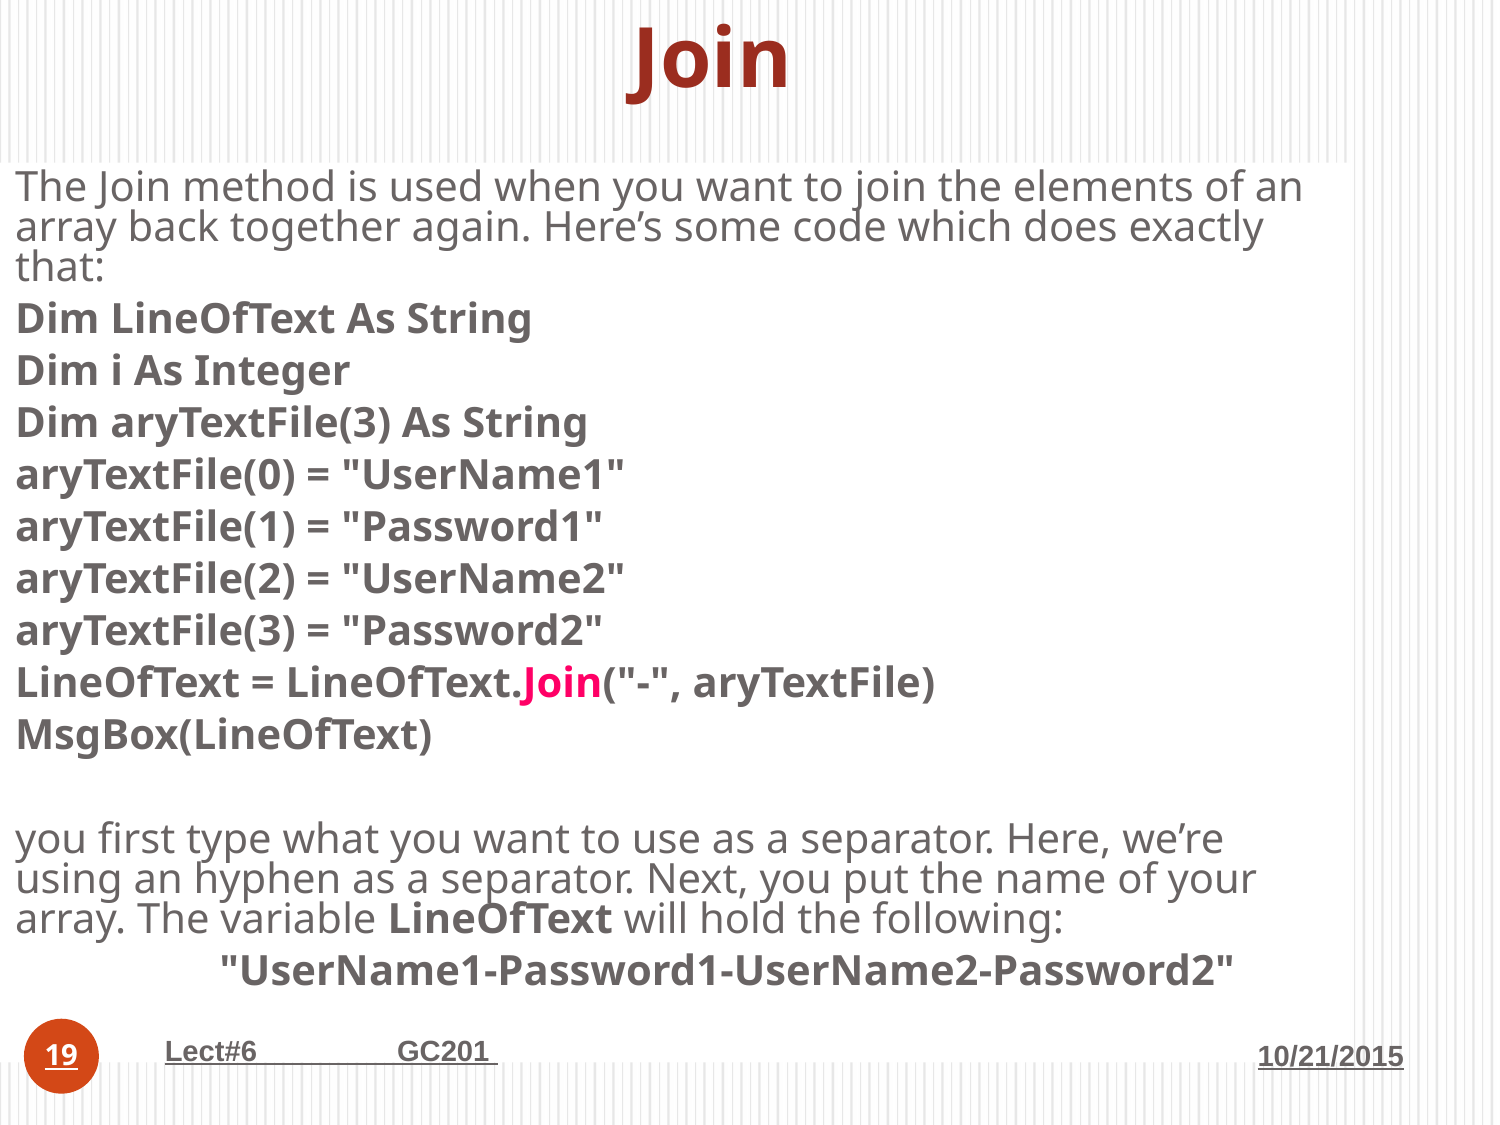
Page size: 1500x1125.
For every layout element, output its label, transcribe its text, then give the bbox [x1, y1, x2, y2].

title Join [37, 0, 1388, 229]
footer Lect#6 GC201 [150, 1012, 800, 1088]
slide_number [1012, 1015, 1419, 1094]
subtitle The Join method is used when you want to join the elements of an array back together again. Here’s some code which does exactly that: Dim LineOfText As String Dim i As Integer Dim aryTextFile(3) As String aryTextFile(0) = "UserName1" aryTextFile(1) = "Password1" aryTextFile(2) = "UserName2" aryTextFile(3) = "Password2" LineOfText = LineOfText.Join("-", aryTextFile) MsgBox(LineOfText) you first type what you want to use as a separator. Here, we’re using an hyphen as a separator. Next, you put the name of your array. The variable LineOfText will hold the following: "UserName1-Password1-UserName2-Password2" [0, 162, 1351, 1063]
slide_number 19 [23, 1018, 99, 1094]
